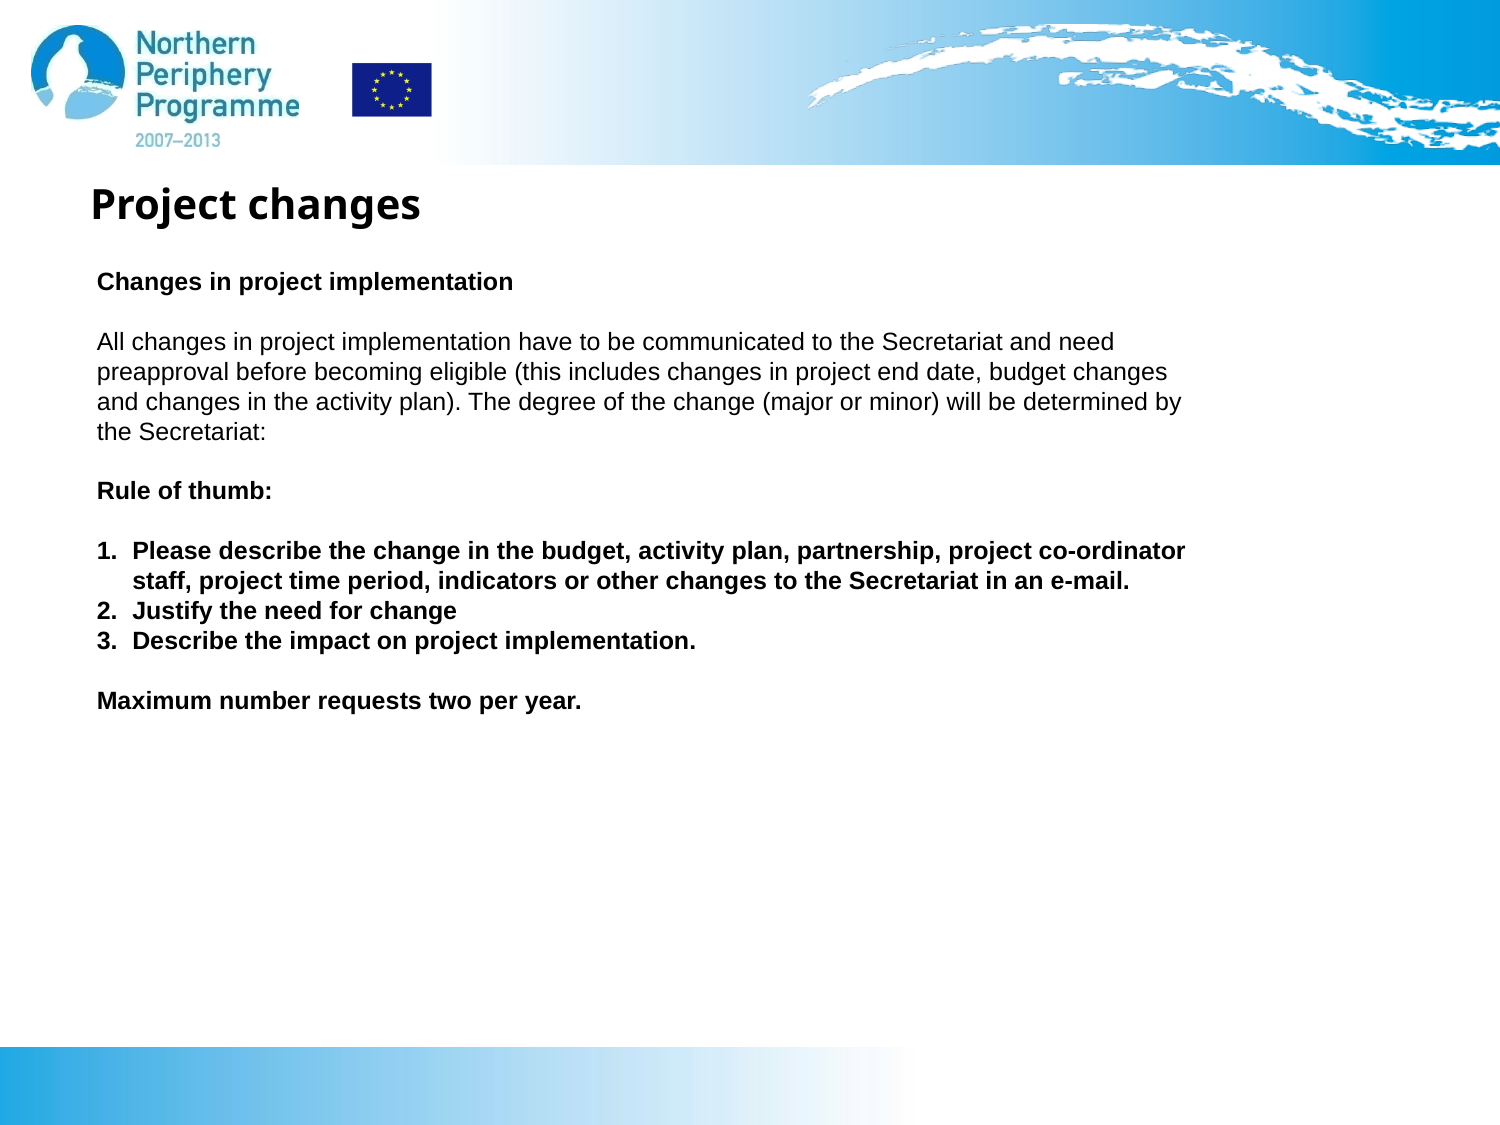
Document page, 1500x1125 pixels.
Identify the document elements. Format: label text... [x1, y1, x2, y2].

picture [0, 1047, 1053, 1125]
text_box Changes in project implementation All changes in project implementation have to be communicated to the Secretariat and need preapproval before becoming eligible (this includes changes in project end date, budget changes and changes in the activity plan). The degree of the change (major or minor) will be determined by the Secretariat: Rule of thumb: Please describe the change in the budget, activity plan, partnership, project co-ordinator staff, project time period, indicators or other changes to the Secretariat in an e-mail. Justify the need for change Describe the impact on project implementation. Maximum number requests two per year. [82, 257, 1231, 842]
picture [1476, 100, 1500, 107]
title Project changes [74, 44, 1149, 236]
picture [31, 1, 1500, 165]
